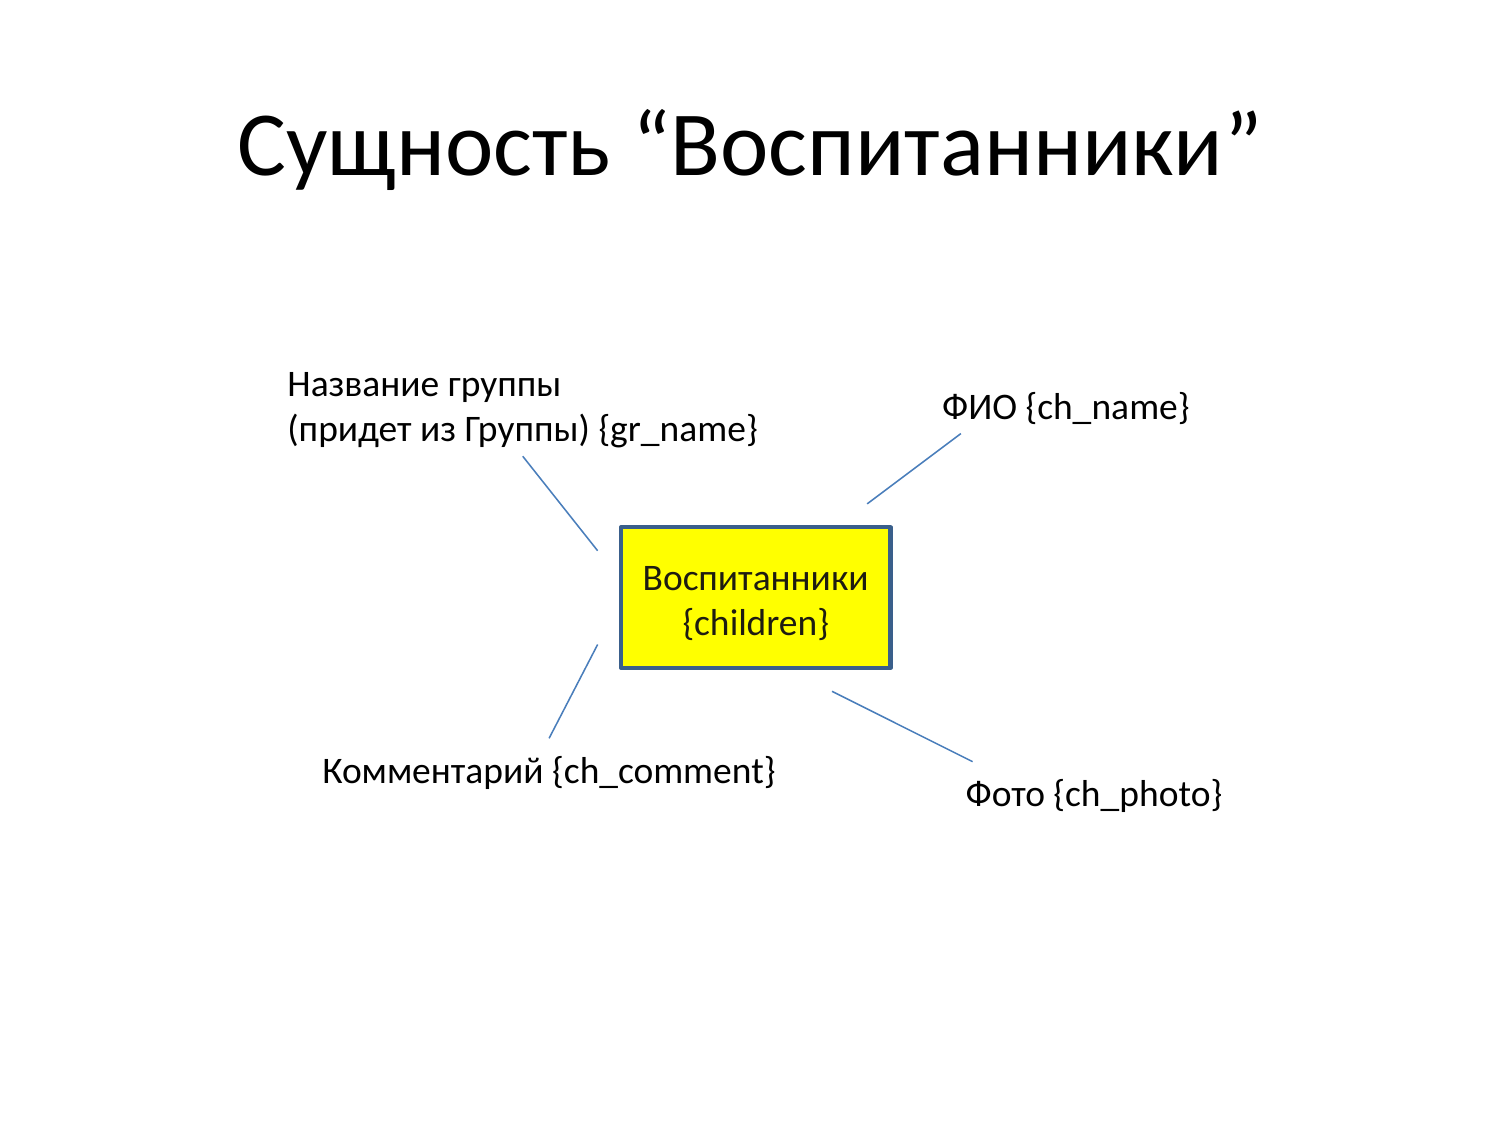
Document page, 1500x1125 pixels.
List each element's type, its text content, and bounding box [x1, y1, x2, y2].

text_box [831, 691, 973, 762]
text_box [866, 433, 962, 505]
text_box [513, 466, 607, 542]
text_box ФИО {ch_name} [927, 374, 1205, 435]
text_box Комментарий {ch_comment} [307, 738, 791, 798]
text_box Название группы (придет из Группы) {gr_name} [272, 351, 773, 457]
text_box Фото {ch_photo} [950, 761, 1238, 822]
text_box Воспитанники {children} [619, 525, 893, 670]
title Сущность “Воспитанники” [75, 45, 1425, 233]
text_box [526, 666, 621, 716]
